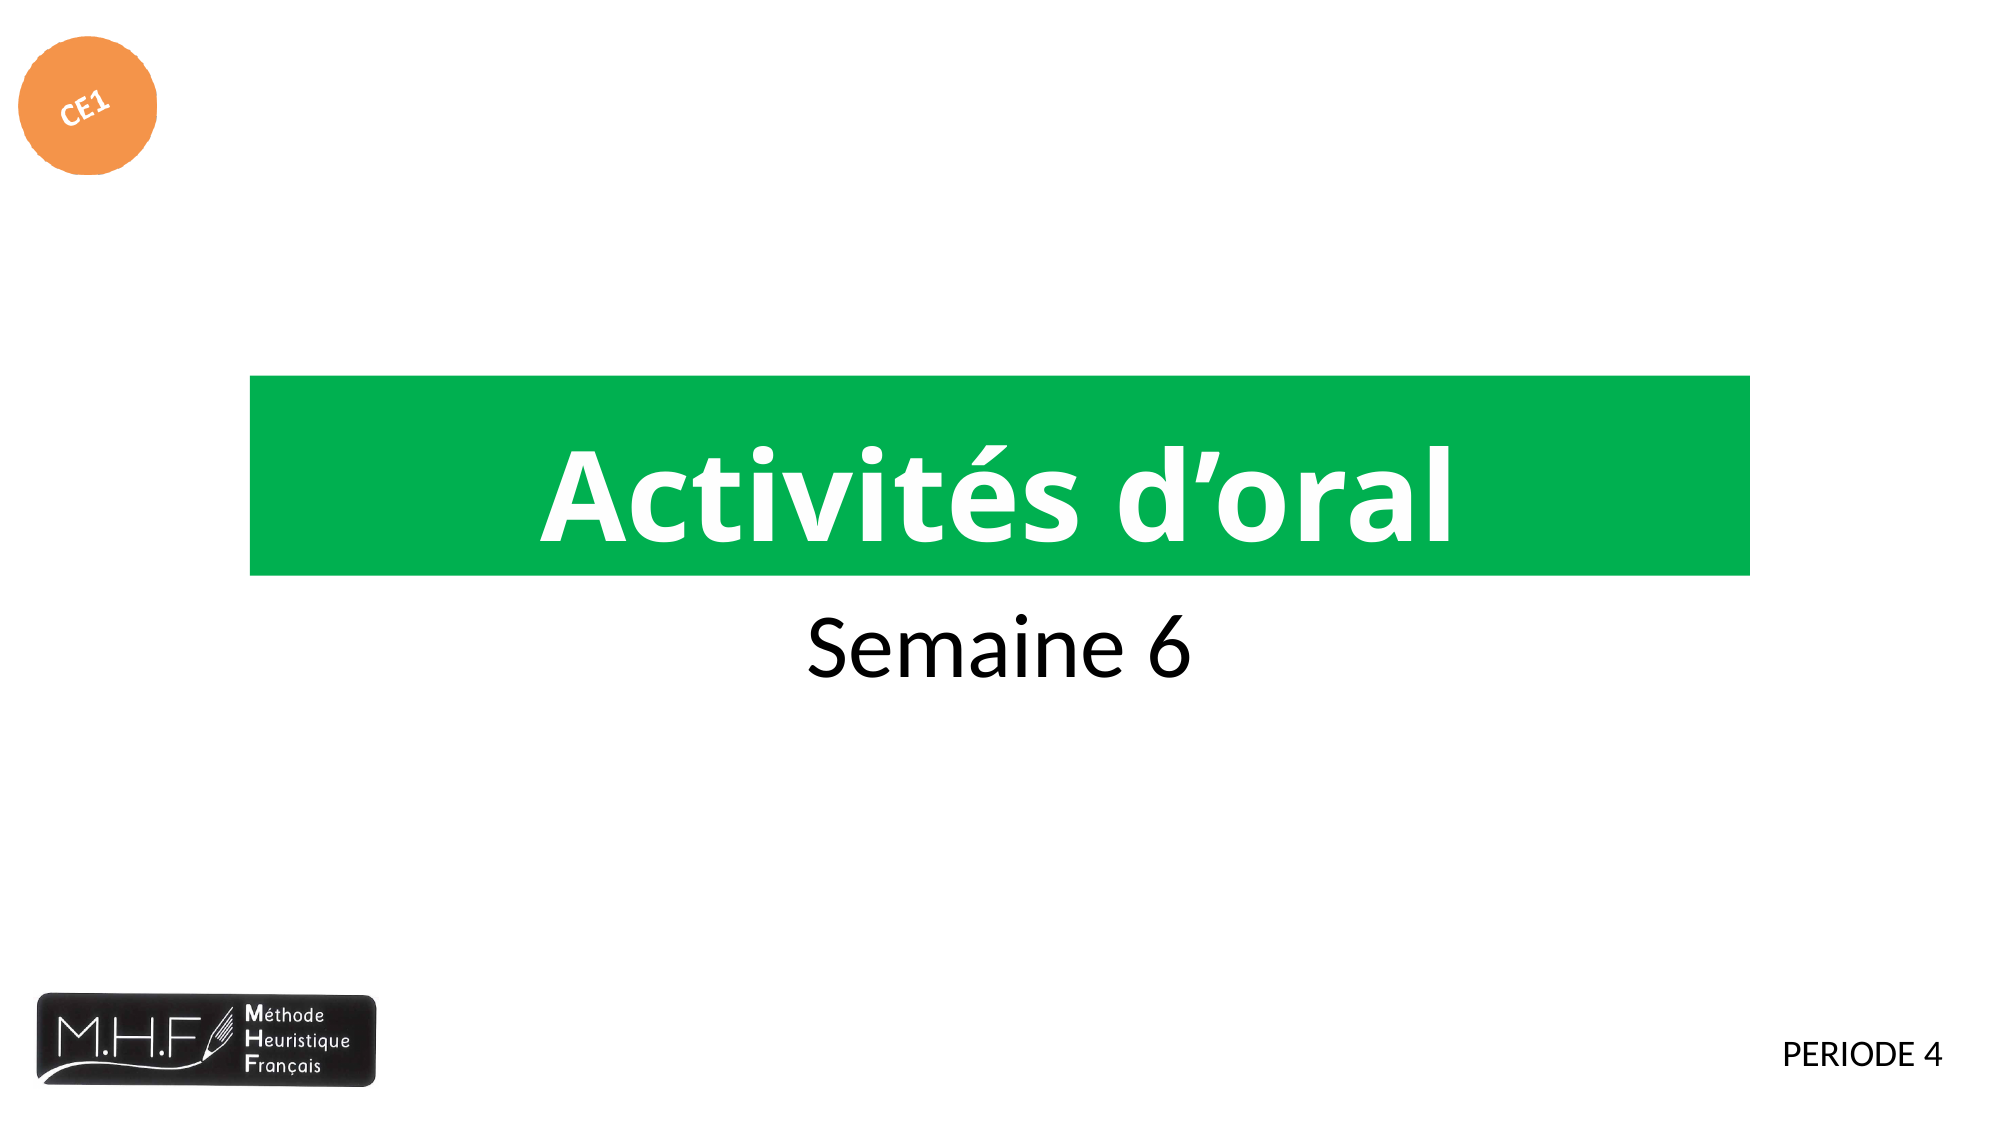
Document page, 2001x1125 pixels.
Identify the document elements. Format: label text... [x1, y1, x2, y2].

title Activités d’oral [249, 375, 1750, 576]
text_box PERIODE 4 [1362, 1021, 1967, 1082]
picture [33, 990, 379, 1089]
picture [18, 36, 157, 175]
subtitle Semaine 6 [249, 590, 1750, 863]
